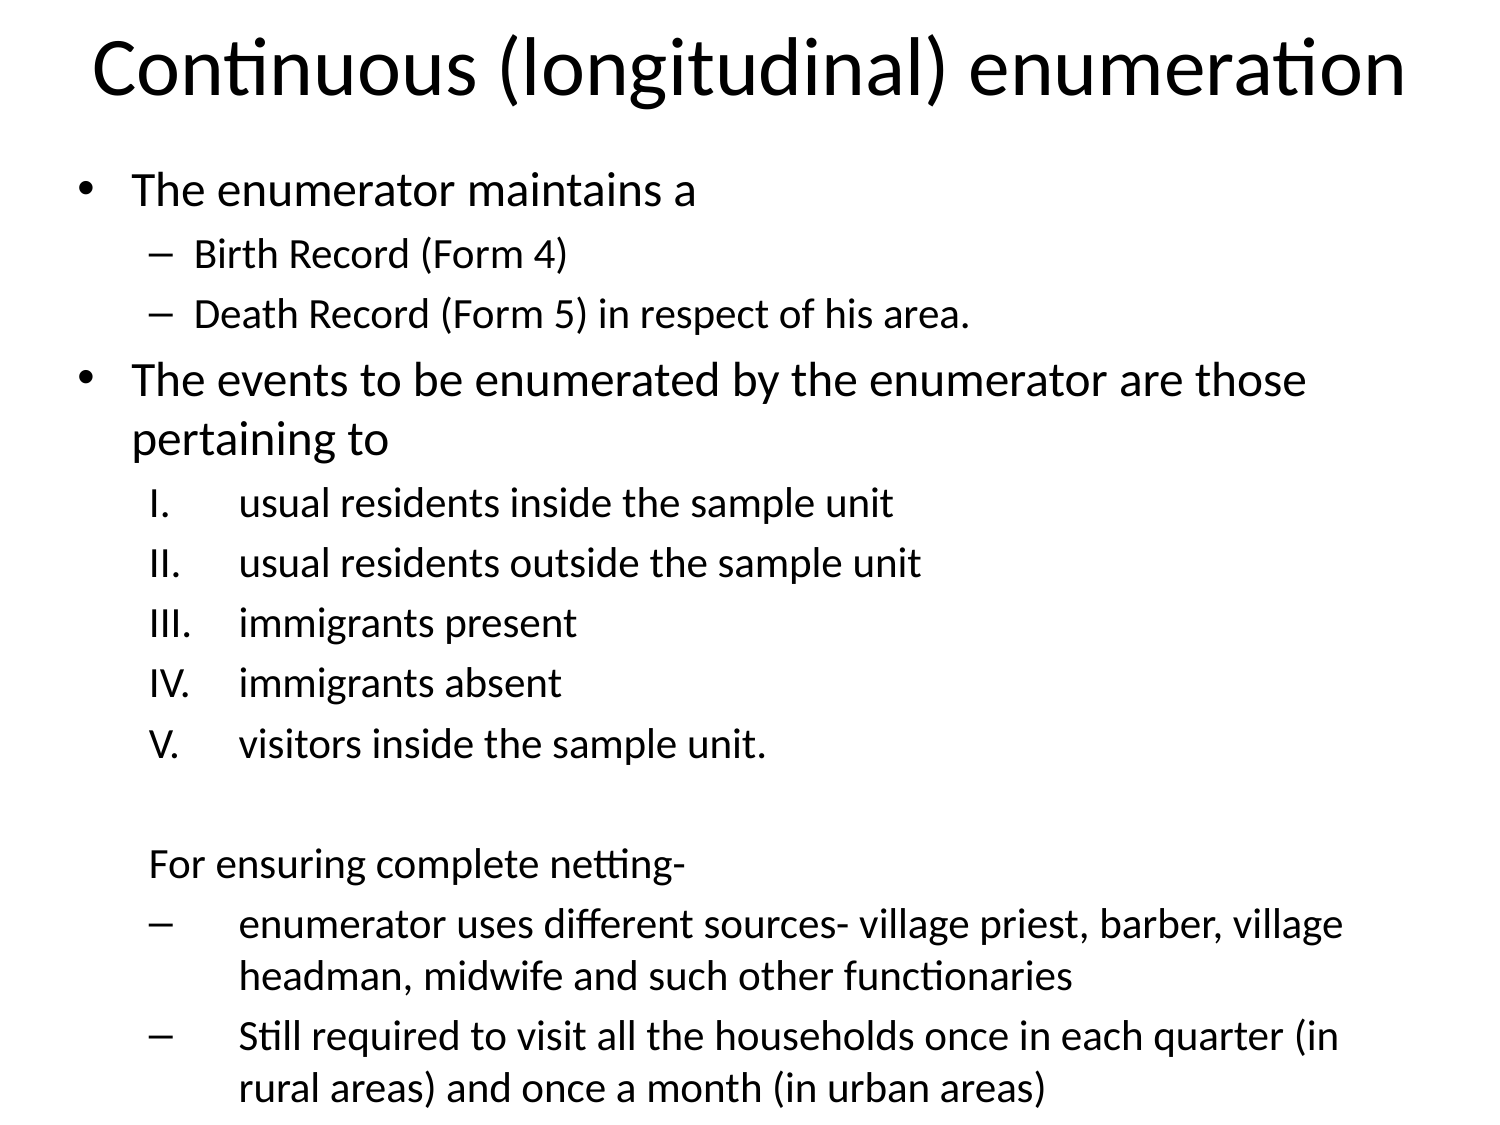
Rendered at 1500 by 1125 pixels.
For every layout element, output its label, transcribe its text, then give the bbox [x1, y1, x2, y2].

list The enumerator maintains a Birth Record (Form 4) Death Record (Form 5) in respect of his area. The events to be enumerated by the enumerator are those pertaining to usual residents inside the sample unit usual residents outside the sample unit immigrants present immigrants absent visitors inside the sample unit. For ensuring complete netting- enumerator uses different sources- village priest, barber, village headman, midwife and such other functionaries Still required to visit all the households once in each quarter (in rural areas) and once a month (in urban areas) [62, 149, 1413, 1125]
title Continuous (longitudinal) enumeration [75, 0, 1425, 125]
